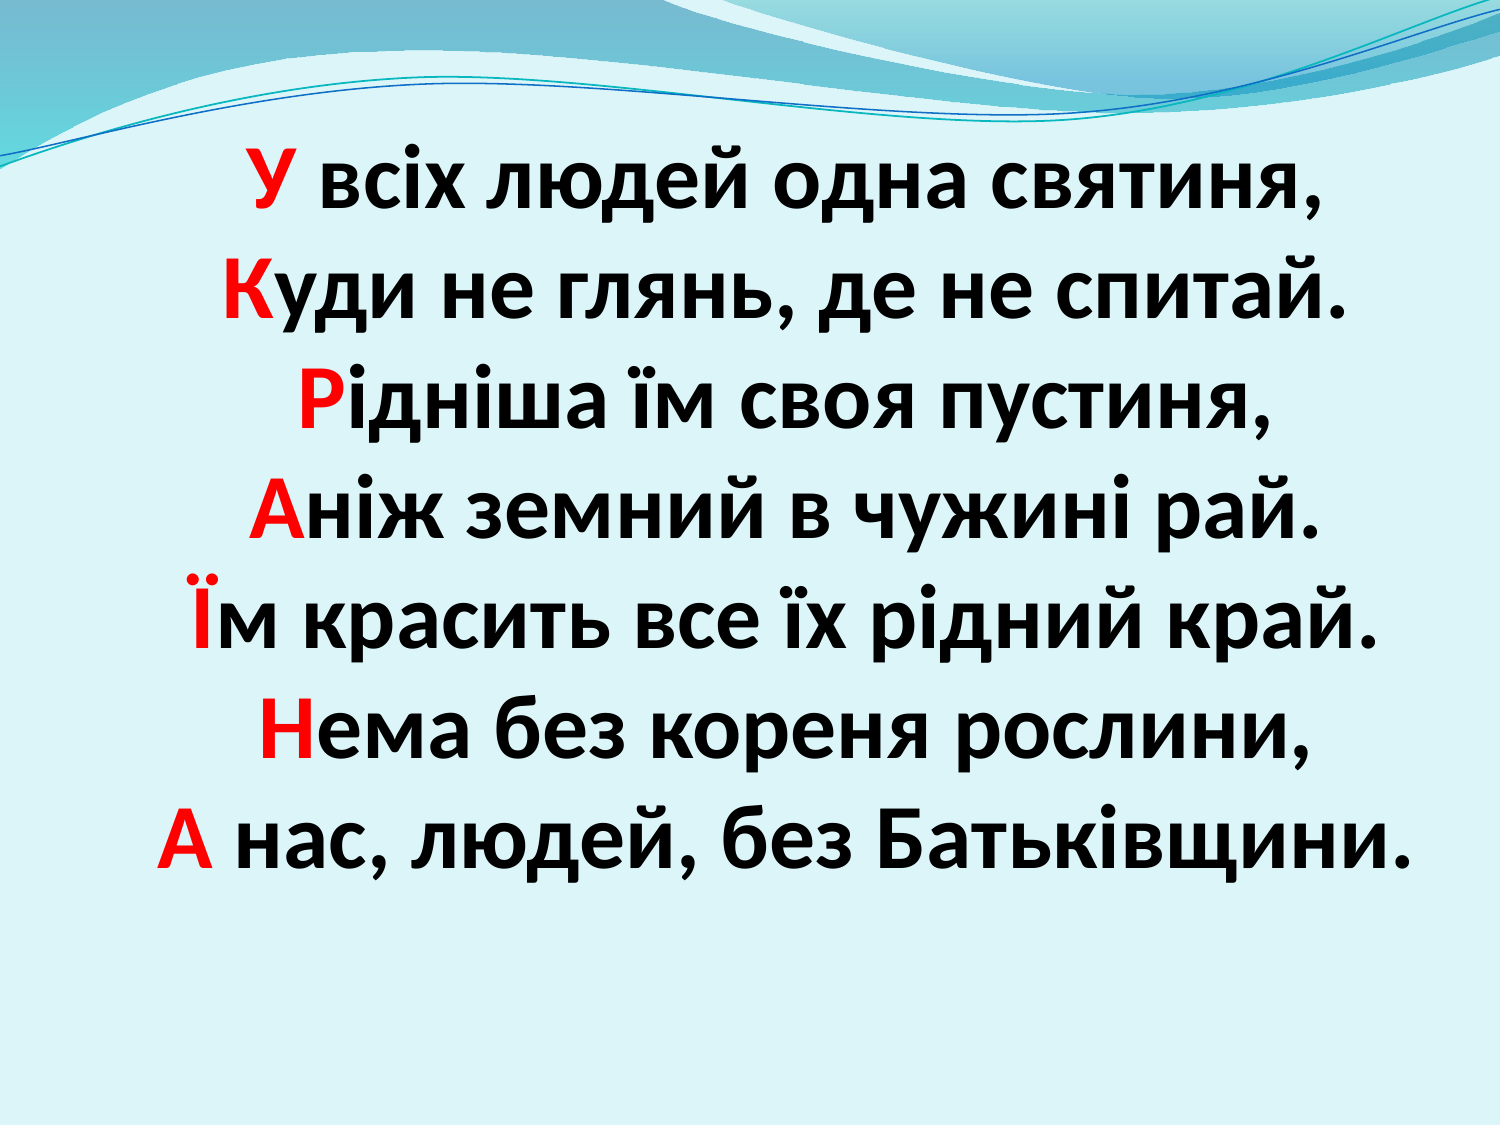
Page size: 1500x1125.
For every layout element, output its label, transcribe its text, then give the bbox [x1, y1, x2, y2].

text_box У всіх людей одна святиня, Куди не глянь, де не спитай. Рідніша їм своя пустиня, Аніж земний в чужині рай. Їм красить все їх рідний край. Нема без кореня рослини, А нас, людей, без Батьківщини. [37, 109, 1463, 894]
